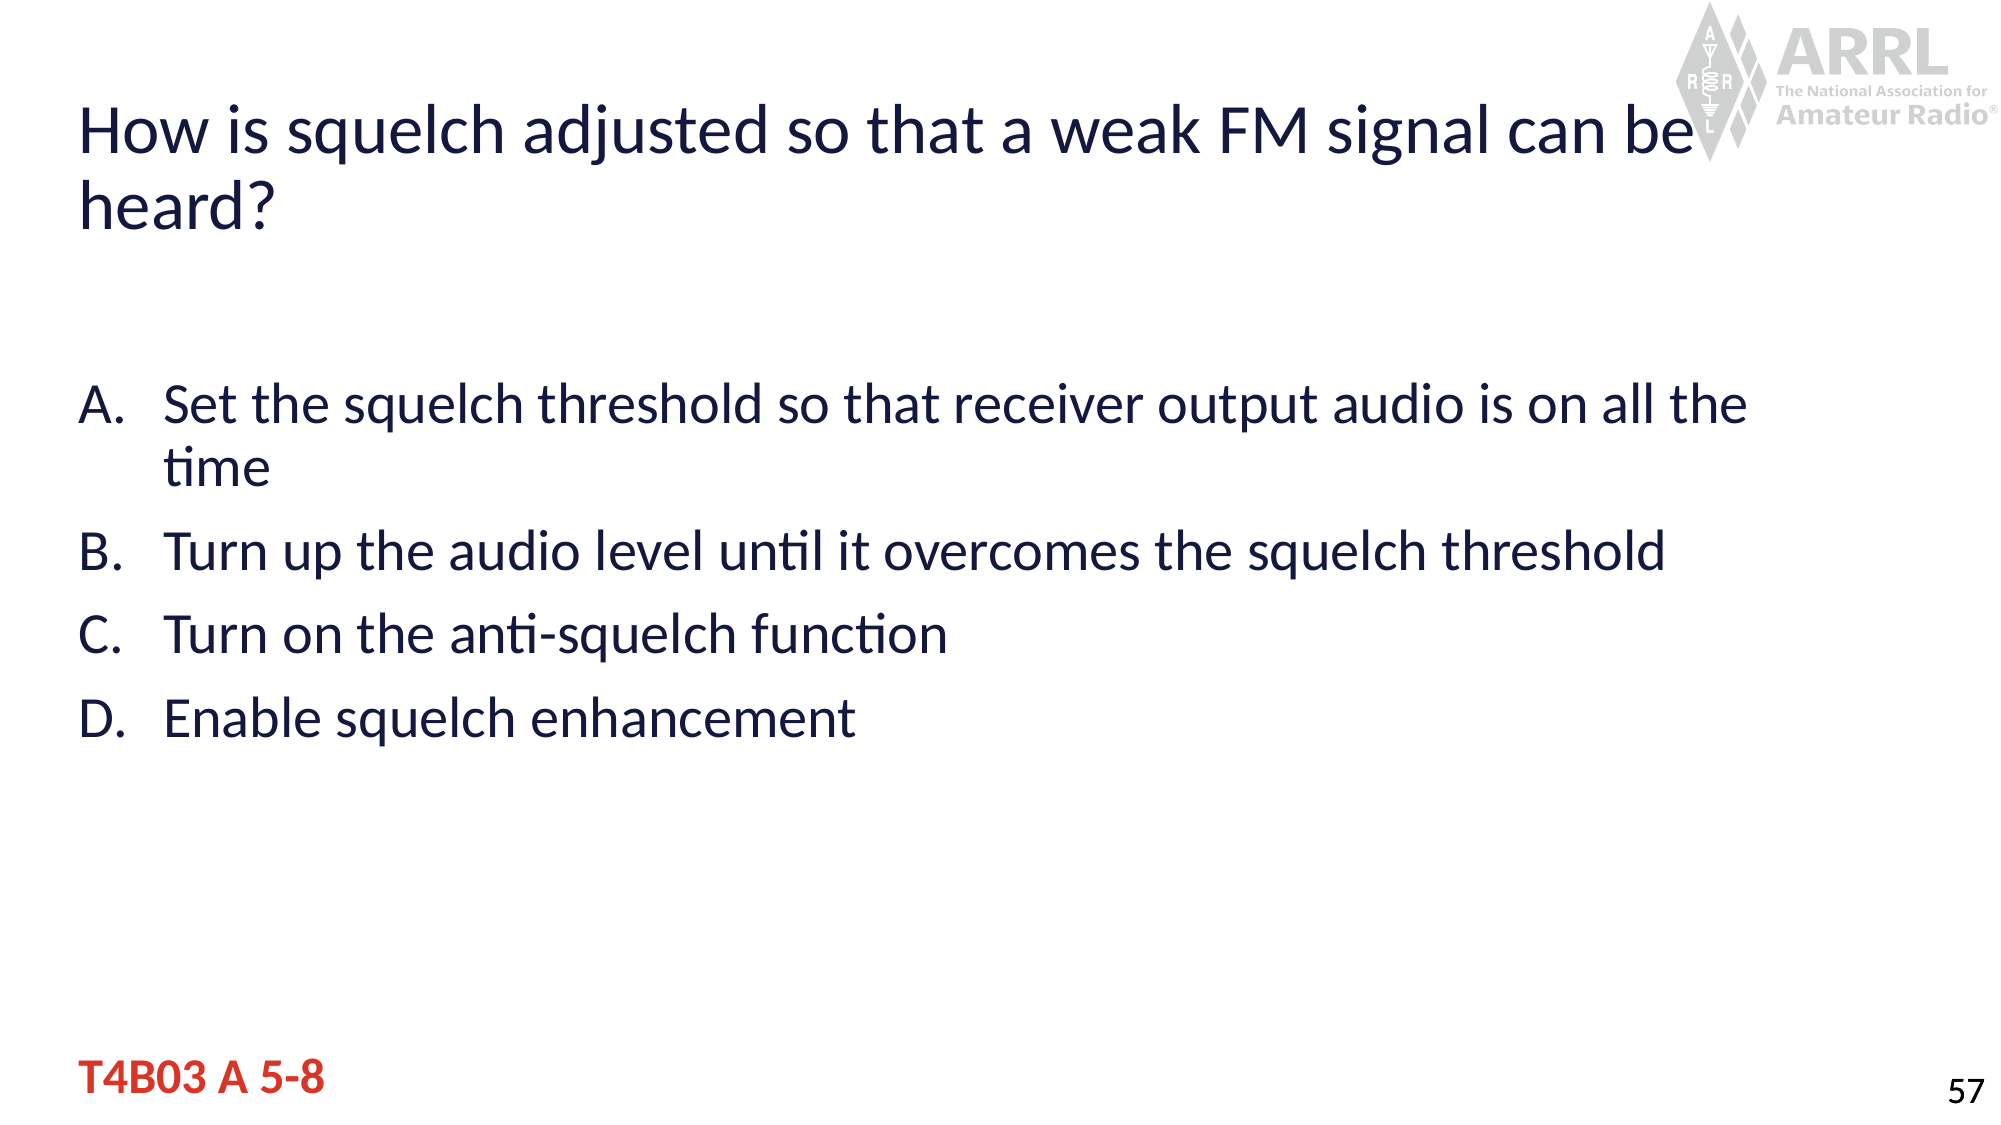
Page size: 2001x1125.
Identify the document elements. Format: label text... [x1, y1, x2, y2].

text_box T4B03 A 5-8 [63, 1036, 921, 1112]
picture [1674, 0, 2000, 164]
list Set the squelch threshold so that receiver output audio is on all the time Turn up the audio level until it overcomes the squelch threshold Turn on the anti-squelch function Enable squelch enhancement [63, 365, 1863, 989]
title How is squelch adjusted so that a weak FM signal can be heard? [63, 59, 1863, 278]
